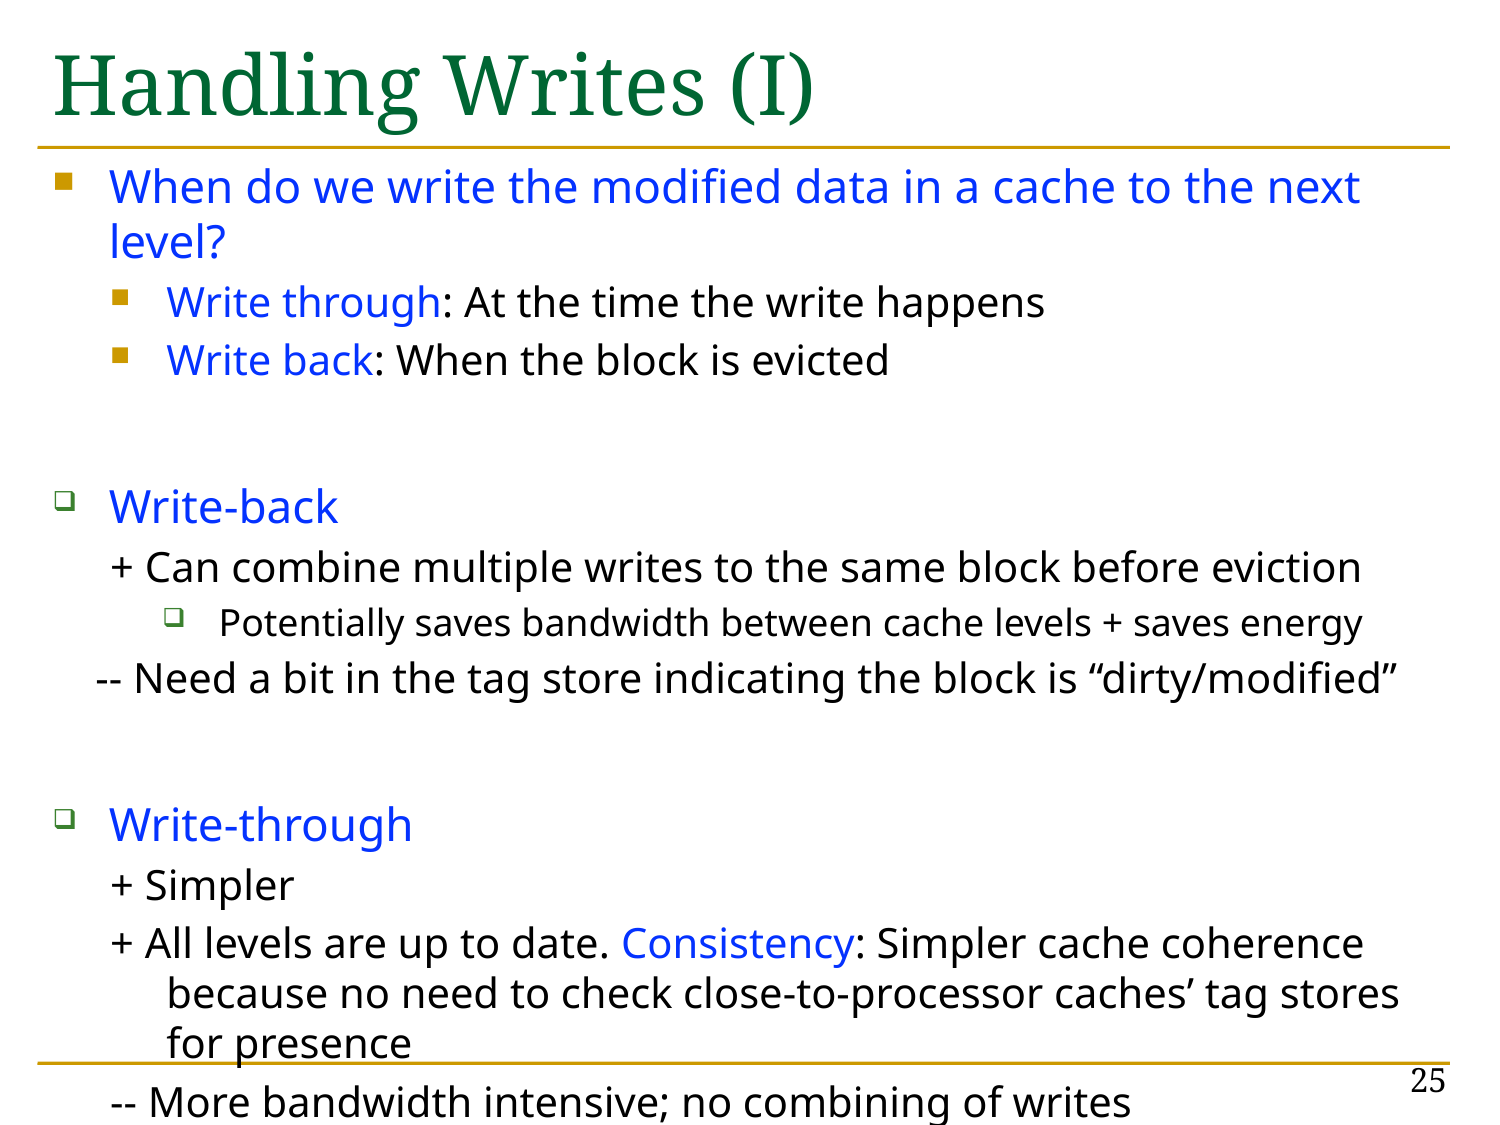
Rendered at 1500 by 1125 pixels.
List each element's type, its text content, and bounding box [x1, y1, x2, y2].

list When do we write the modified data in a cache to the next level? Write through: At the time the write happens Write back: When the block is evicted Write-back + Can combine multiple writes to the same block before eviction Potentially saves bandwidth between cache levels + saves energy -- Need a bit in the tag store indicating the block is “dirty/modified” Write-through + Simpler + All levels are up to date. Consistency: Simpler cache coherence because no need to check close-to-processor caches’ tag stores for presence -- More bandwidth intensive; no combining of writes [37, 149, 1450, 1063]
slide_number 25 [1111, 1036, 1462, 1112]
title Handling Writes (I) [37, 24, 1450, 149]
